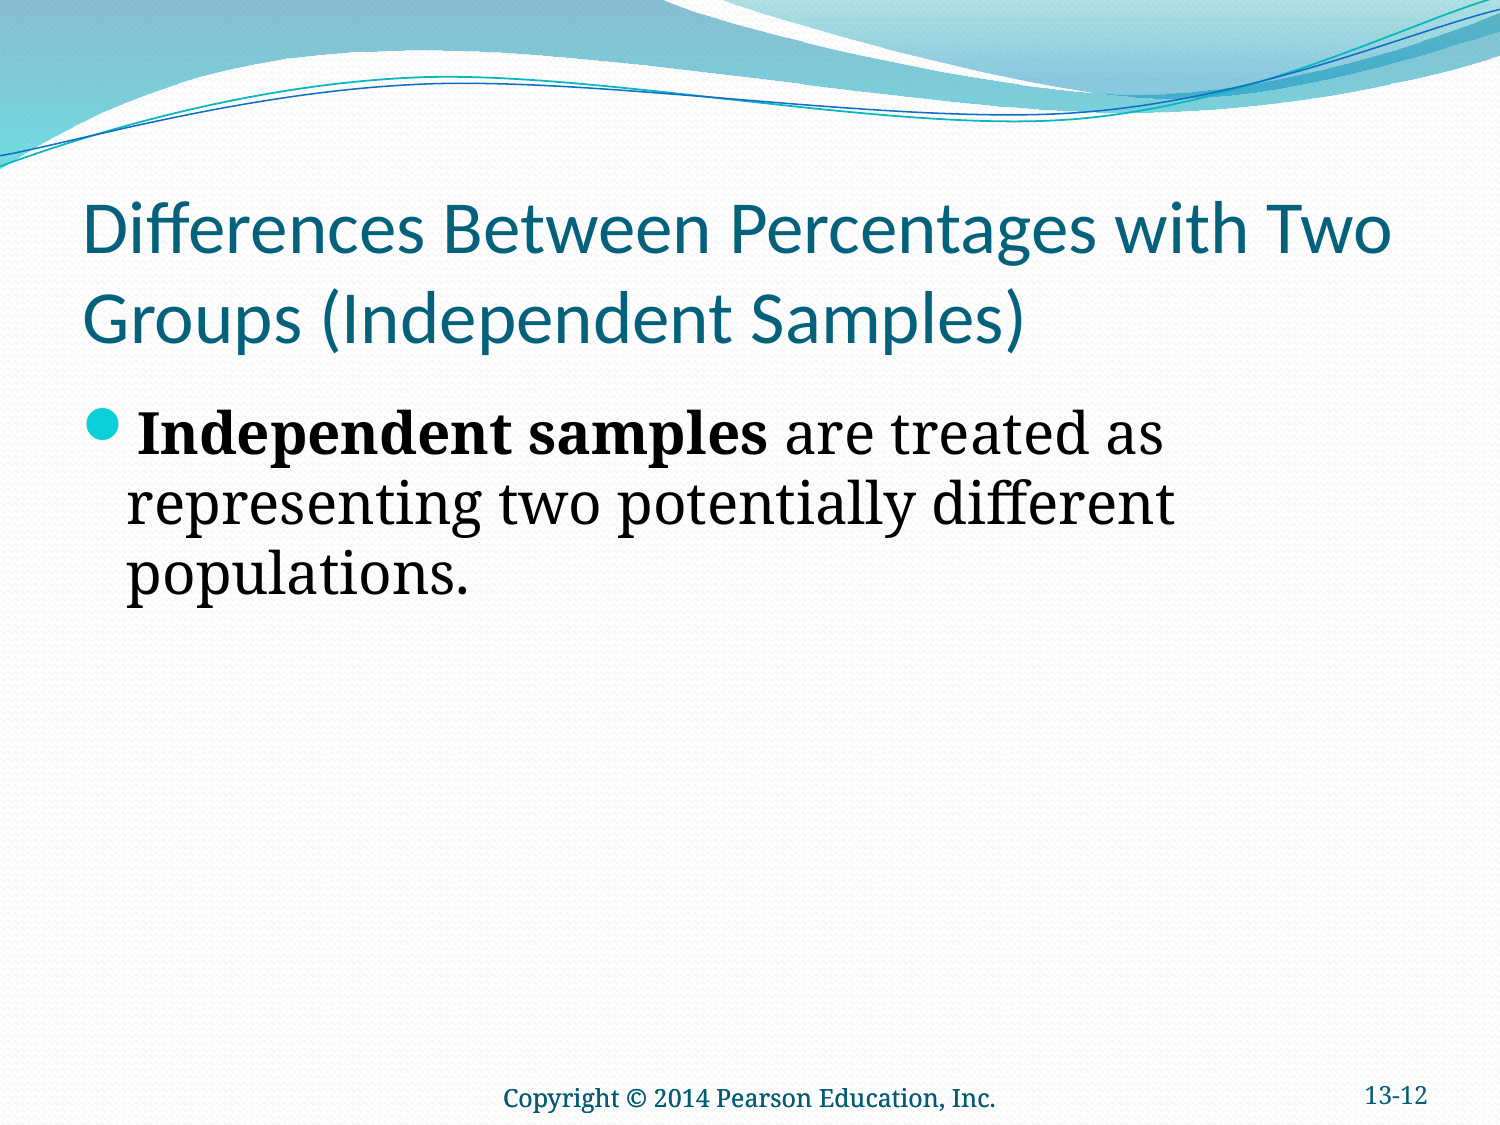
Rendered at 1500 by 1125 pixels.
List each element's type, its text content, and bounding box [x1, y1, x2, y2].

list Independent samples are treated as representing two potentially different populations. [67, 389, 1417, 1110]
title Differences Between Percentages with Two Groups (Independent Samples) [82, 170, 1433, 359]
